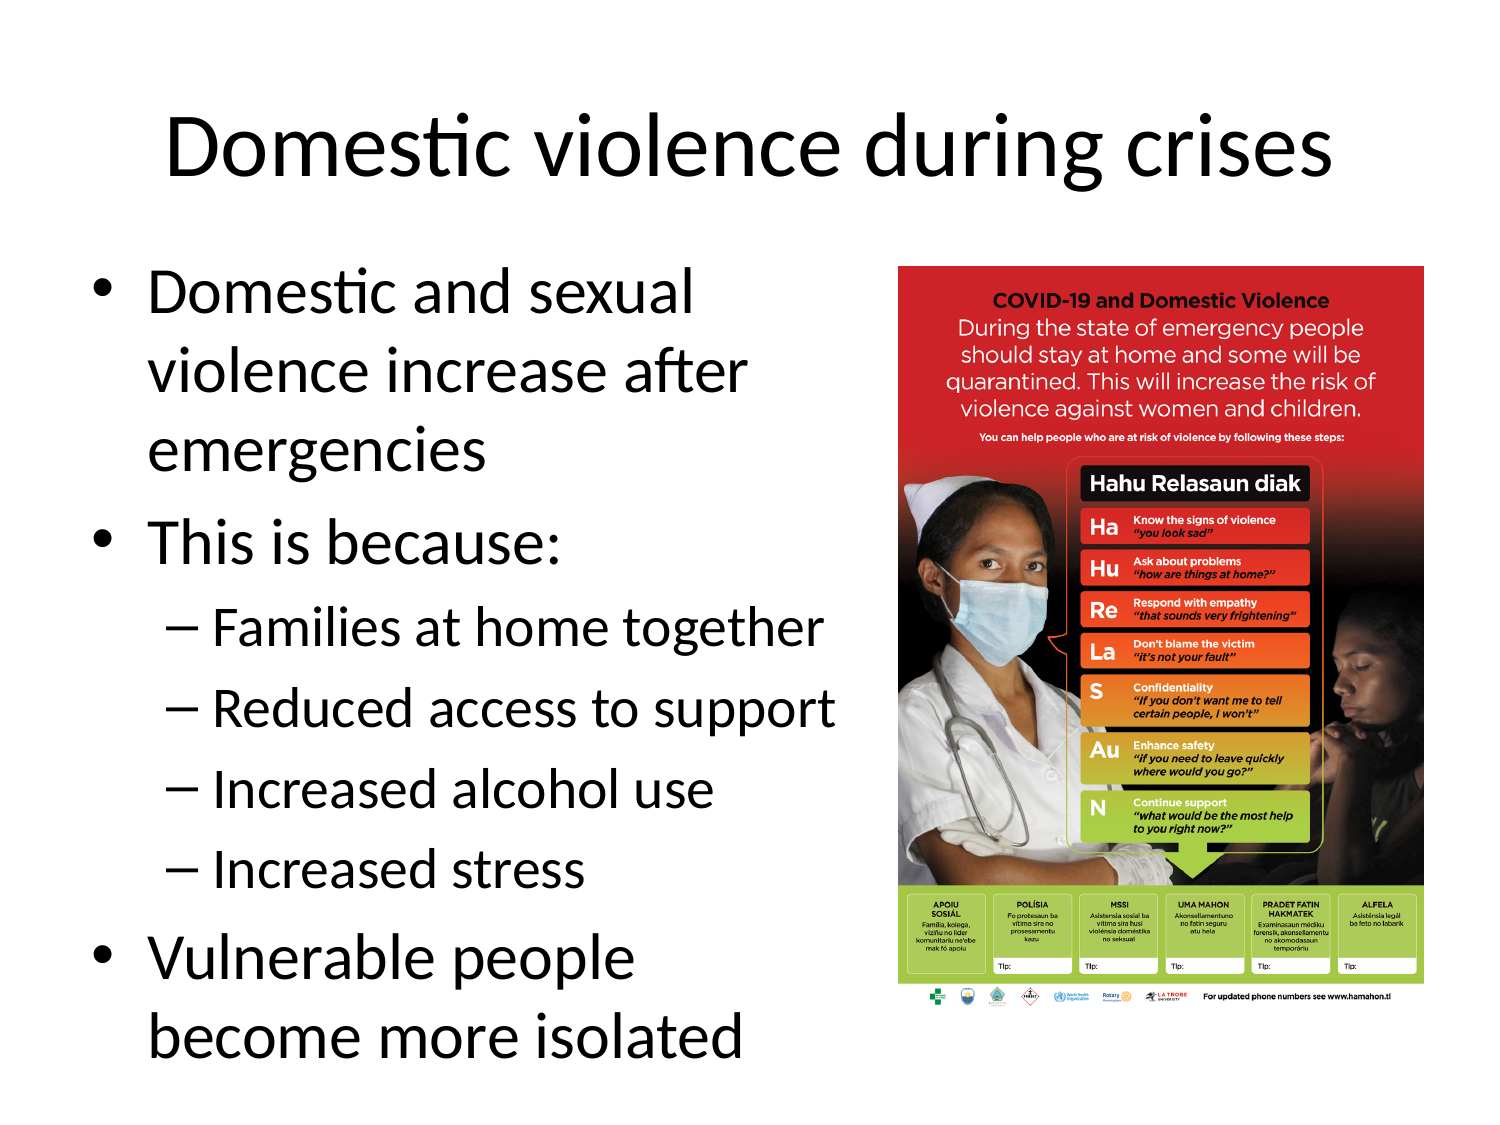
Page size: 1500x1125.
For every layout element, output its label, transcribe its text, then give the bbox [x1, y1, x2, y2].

title Domestic violence during crises [76, 70, 1424, 209]
list Domestic and sexual violence increase after emergencies This is because: Families at home together Reduced access to support Increased alcohol use Increased stress Vulnerable people become more isolated [76, 240, 875, 1087]
picture [898, 266, 1424, 1010]
